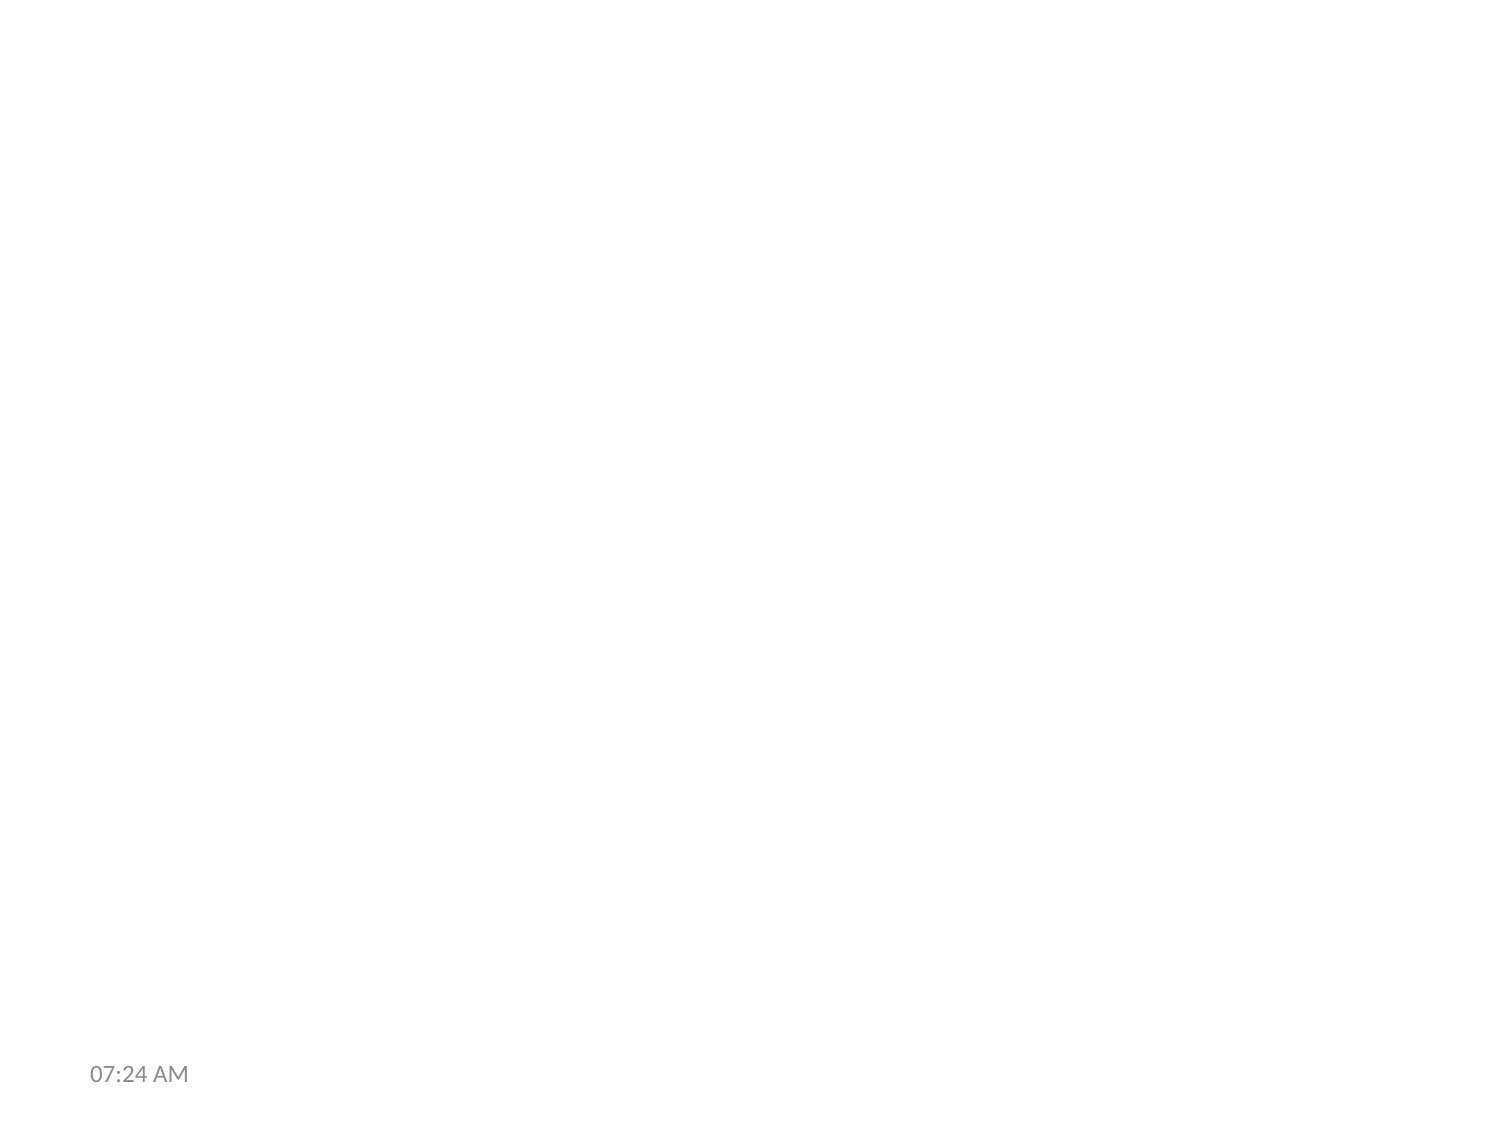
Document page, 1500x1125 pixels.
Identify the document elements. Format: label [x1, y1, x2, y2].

slide_number [75, 1042, 425, 1103]
